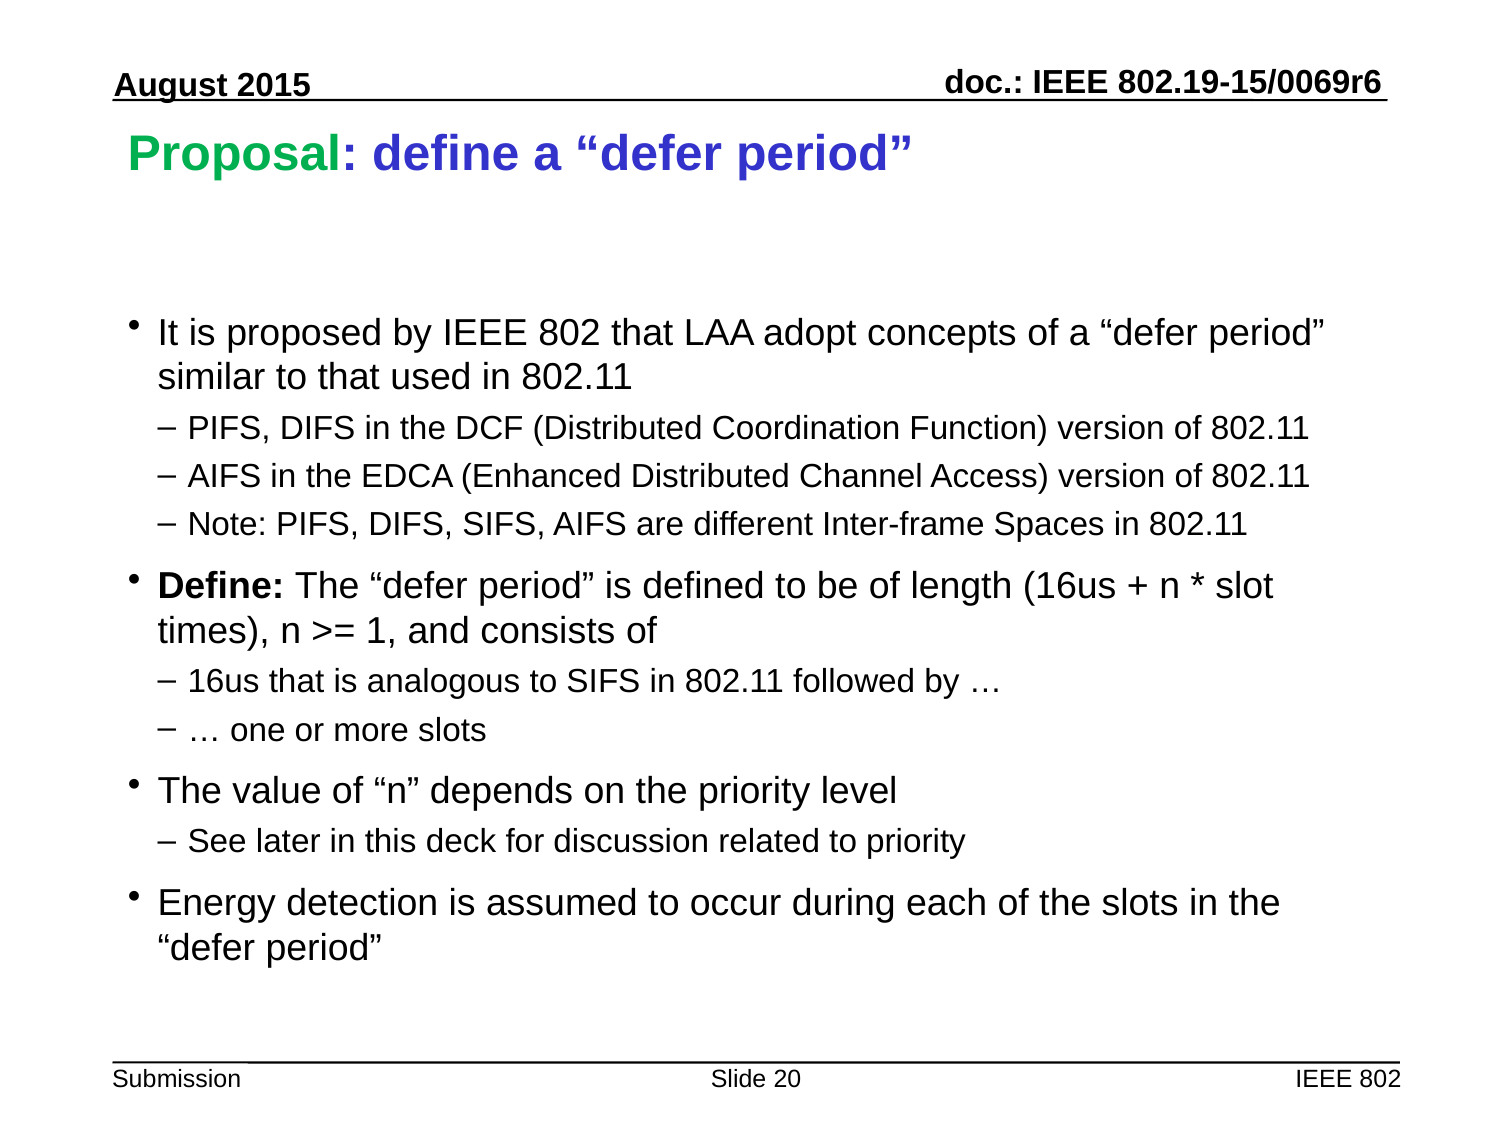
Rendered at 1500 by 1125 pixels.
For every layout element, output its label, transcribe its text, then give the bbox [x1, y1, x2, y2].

slide_number Slide 20 [709, 1061, 803, 1093]
list It is proposed by IEEE 802 that LAA adopt concepts of a “defer period” similar to that used in 802.11 PIFS, DIFS in the DCF (Distributed Coordination Function) version of 802.11 AIFS in the EDCA (Enhanced Distributed Channel Access) version of 802.11 Note: PIFS, DIFS, SIFS, AIFS are different Inter-frame Spaces in 802.11 Define: The “defer period” is defined to be of length (16us + n * slot times), n >= 1, and consists of 16us that is analogous to SIFS in 802.11 followed by … … one or more slots The value of “n” depends on the priority level See later in this deck for discussion related to priority Energy detection is assumed to occur during each of the slots in the “defer period” [112, 299, 1388, 975]
footer IEEE 802 [1294, 1061, 1402, 1093]
title Proposal: define a “defer period” [112, 112, 1388, 288]
